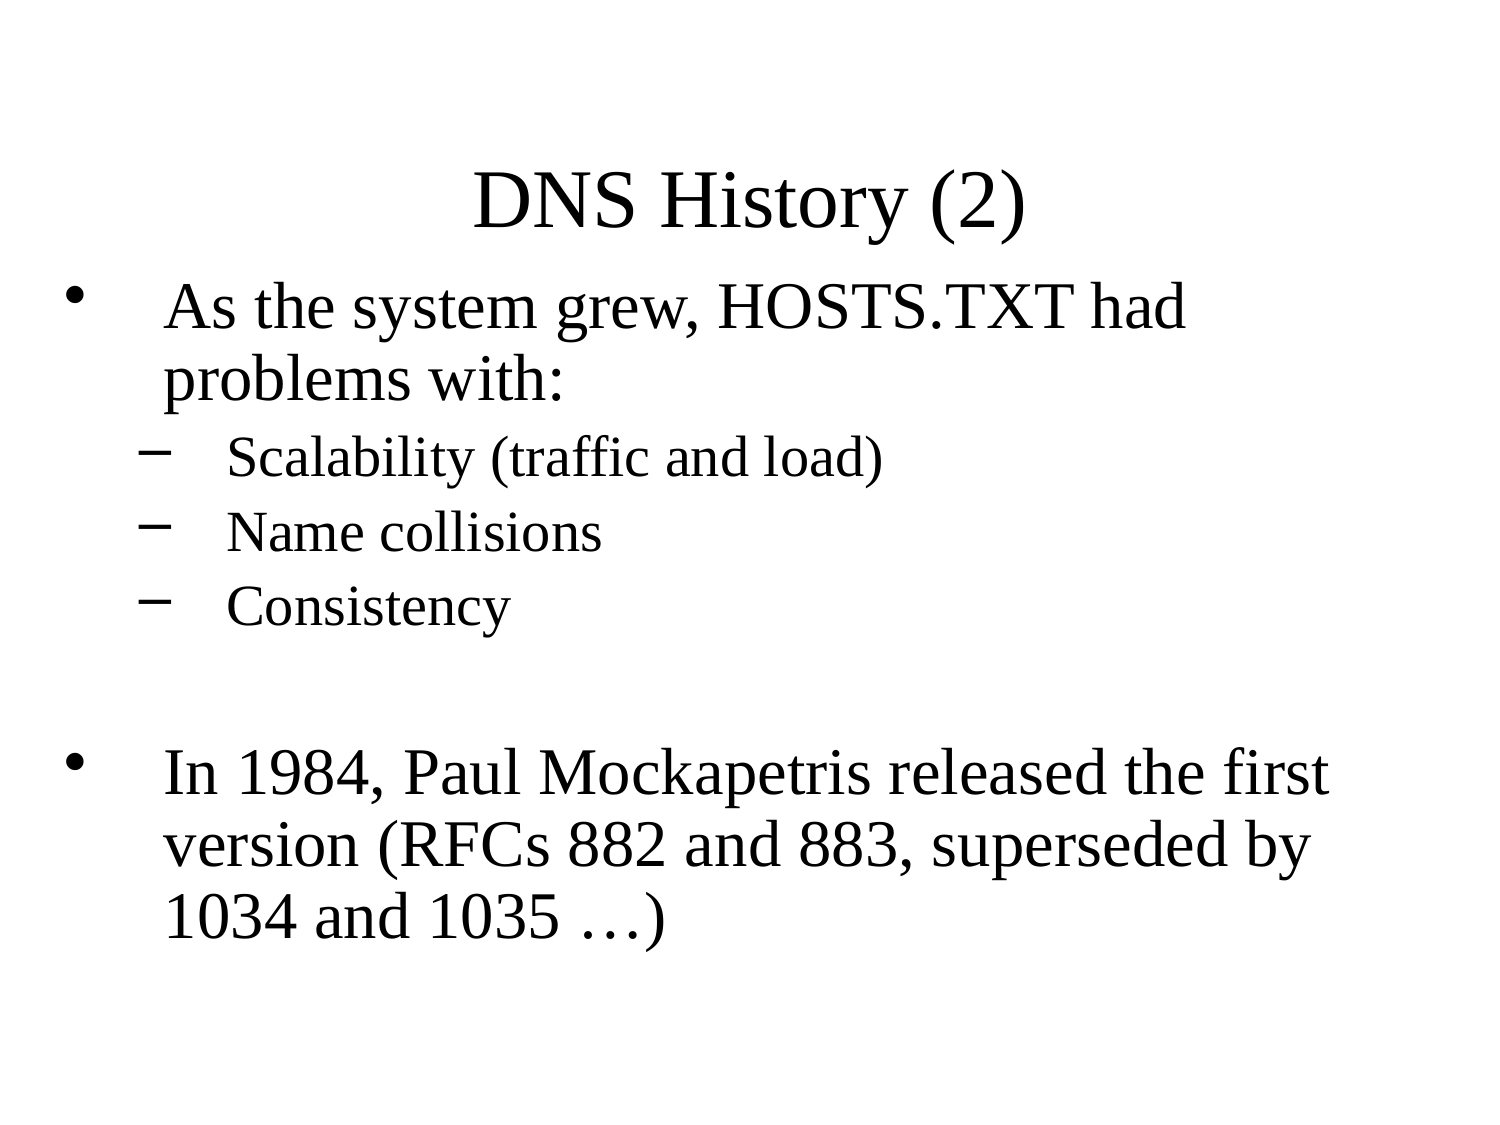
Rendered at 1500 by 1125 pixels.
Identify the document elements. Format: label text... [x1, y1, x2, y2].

title DNS History (2) [112, 99, 1388, 263]
list As the system grew, HOSTS.TXT had problems with: Scalability (traffic and load) Name collisions Consistency In 1984, Paul Mockapetris released the first version (RFCs 882 and 883, superseded by 1034 and 1035 …) [48, 263, 1451, 1012]
